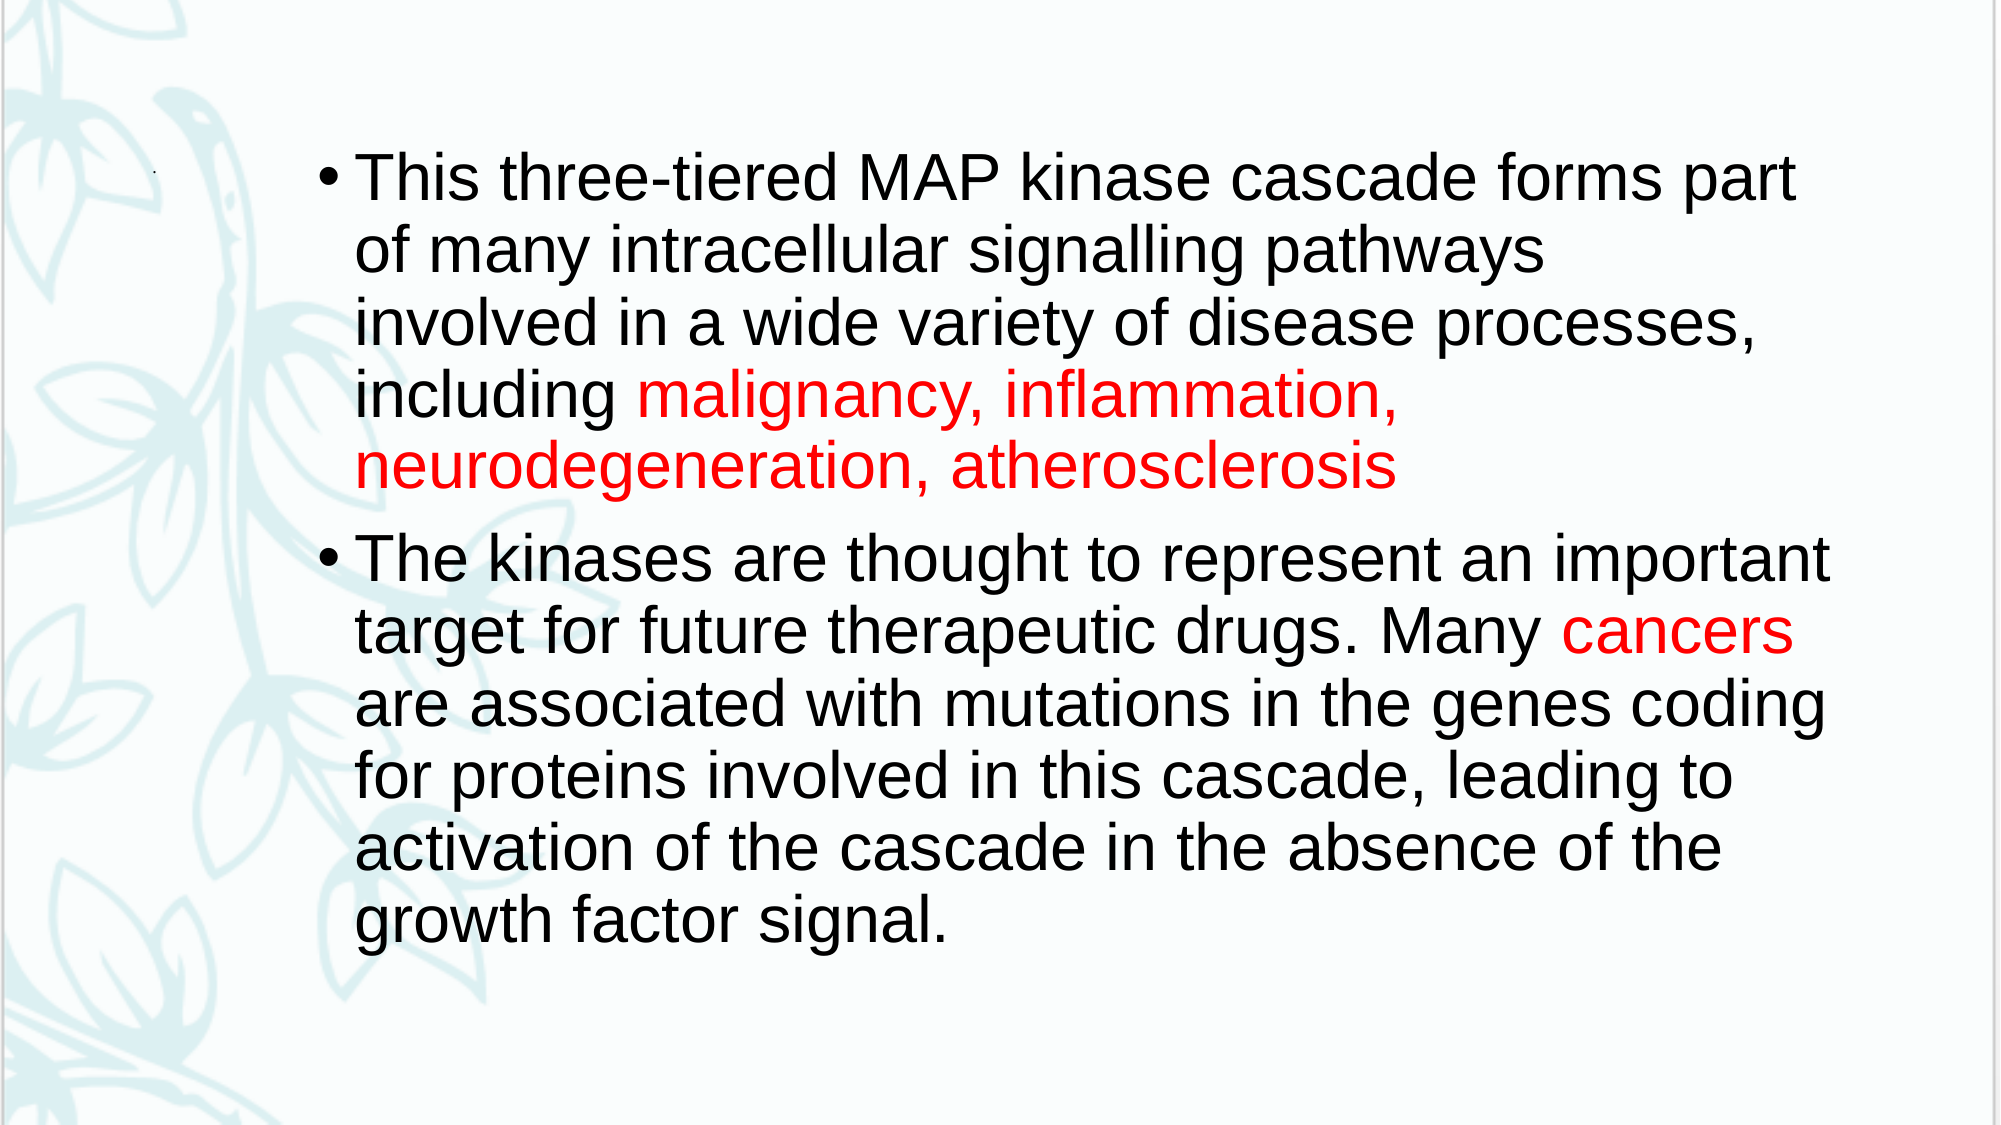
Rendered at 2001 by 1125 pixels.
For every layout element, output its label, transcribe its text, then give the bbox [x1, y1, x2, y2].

picture [0, 0, 2001, 1125]
title . [137, 59, 1863, 278]
list This three-tiered MAP kinase cascade forms part of many intracellular signalling pathways involved in a wide variety of disease processes, including malignancy, inflammation, neurodegeneration, atherosclerosis The kinases are thought to represent an important target for future therapeutic drugs. Many cancers are associated with mutations in the genes coding for proteins involved in this cascade, leading to activation of the cascade in the absence of the growth factor signal. [302, 135, 1863, 1010]
